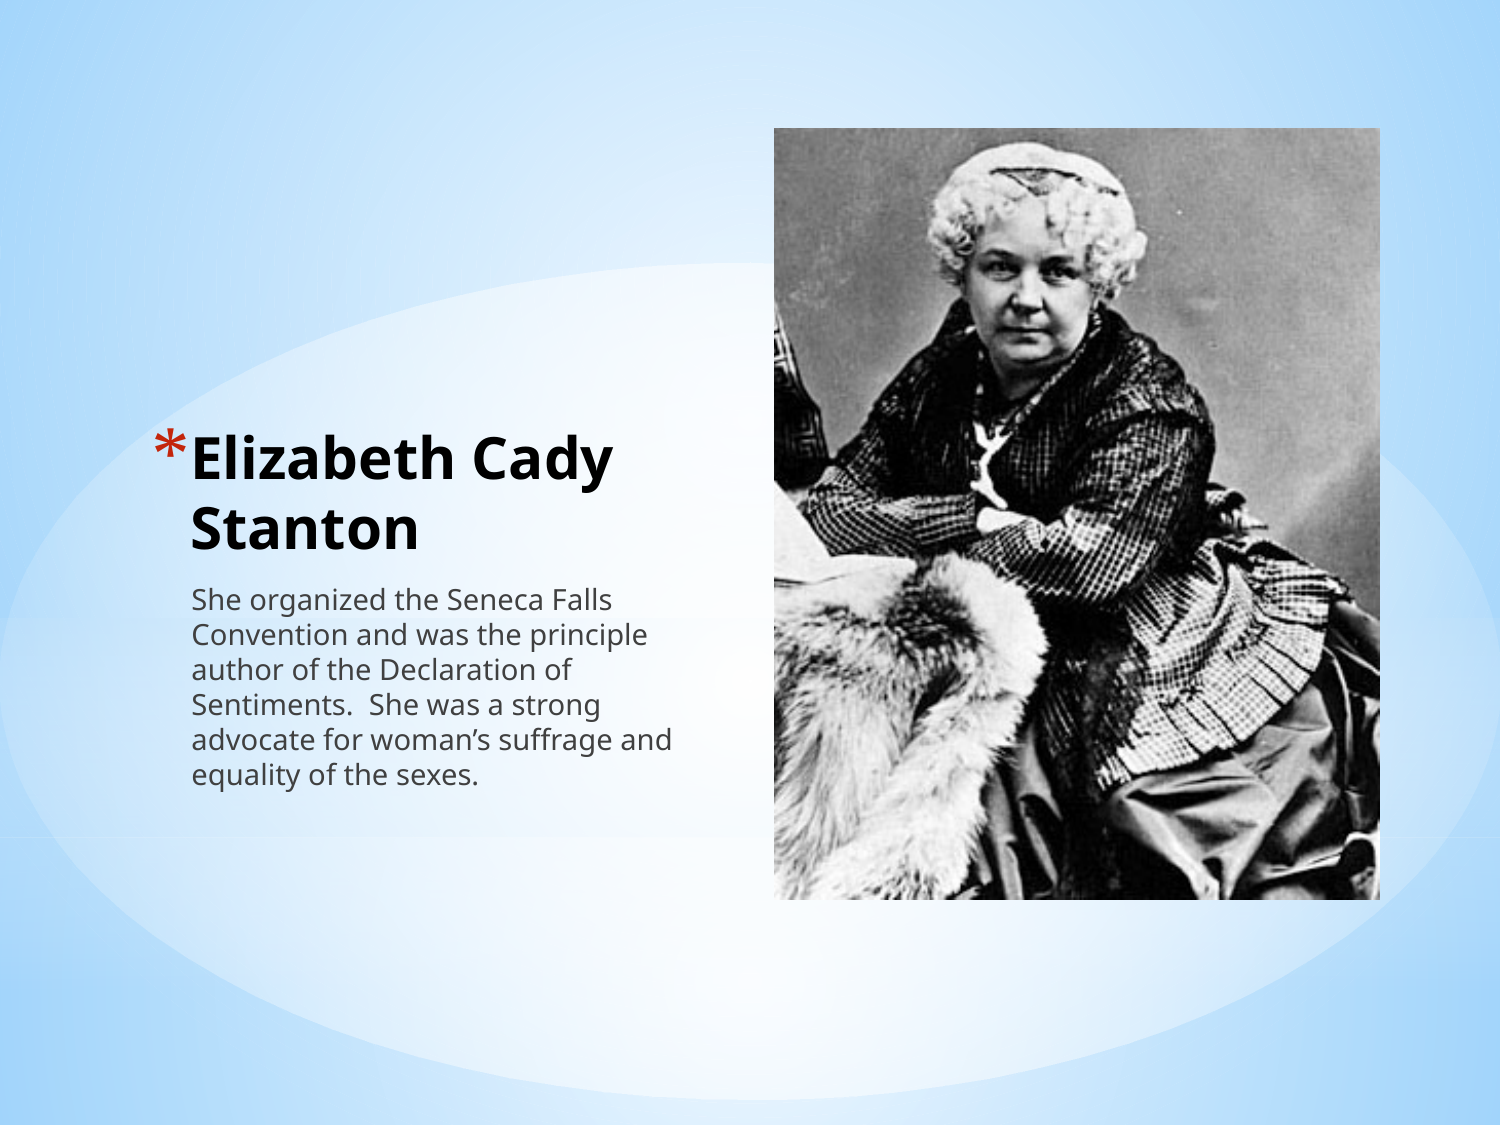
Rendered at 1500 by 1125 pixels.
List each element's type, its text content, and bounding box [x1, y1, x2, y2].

list She organized the Seneca Falls Convention and was the principle author of the Declaration of Sentiments. She was a strong advocate for woman’s suffrage and equality of the sexes. [176, 573, 733, 925]
title Elizabeth Cady Stanton [137, 362, 735, 569]
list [774, 128, 1381, 901]
